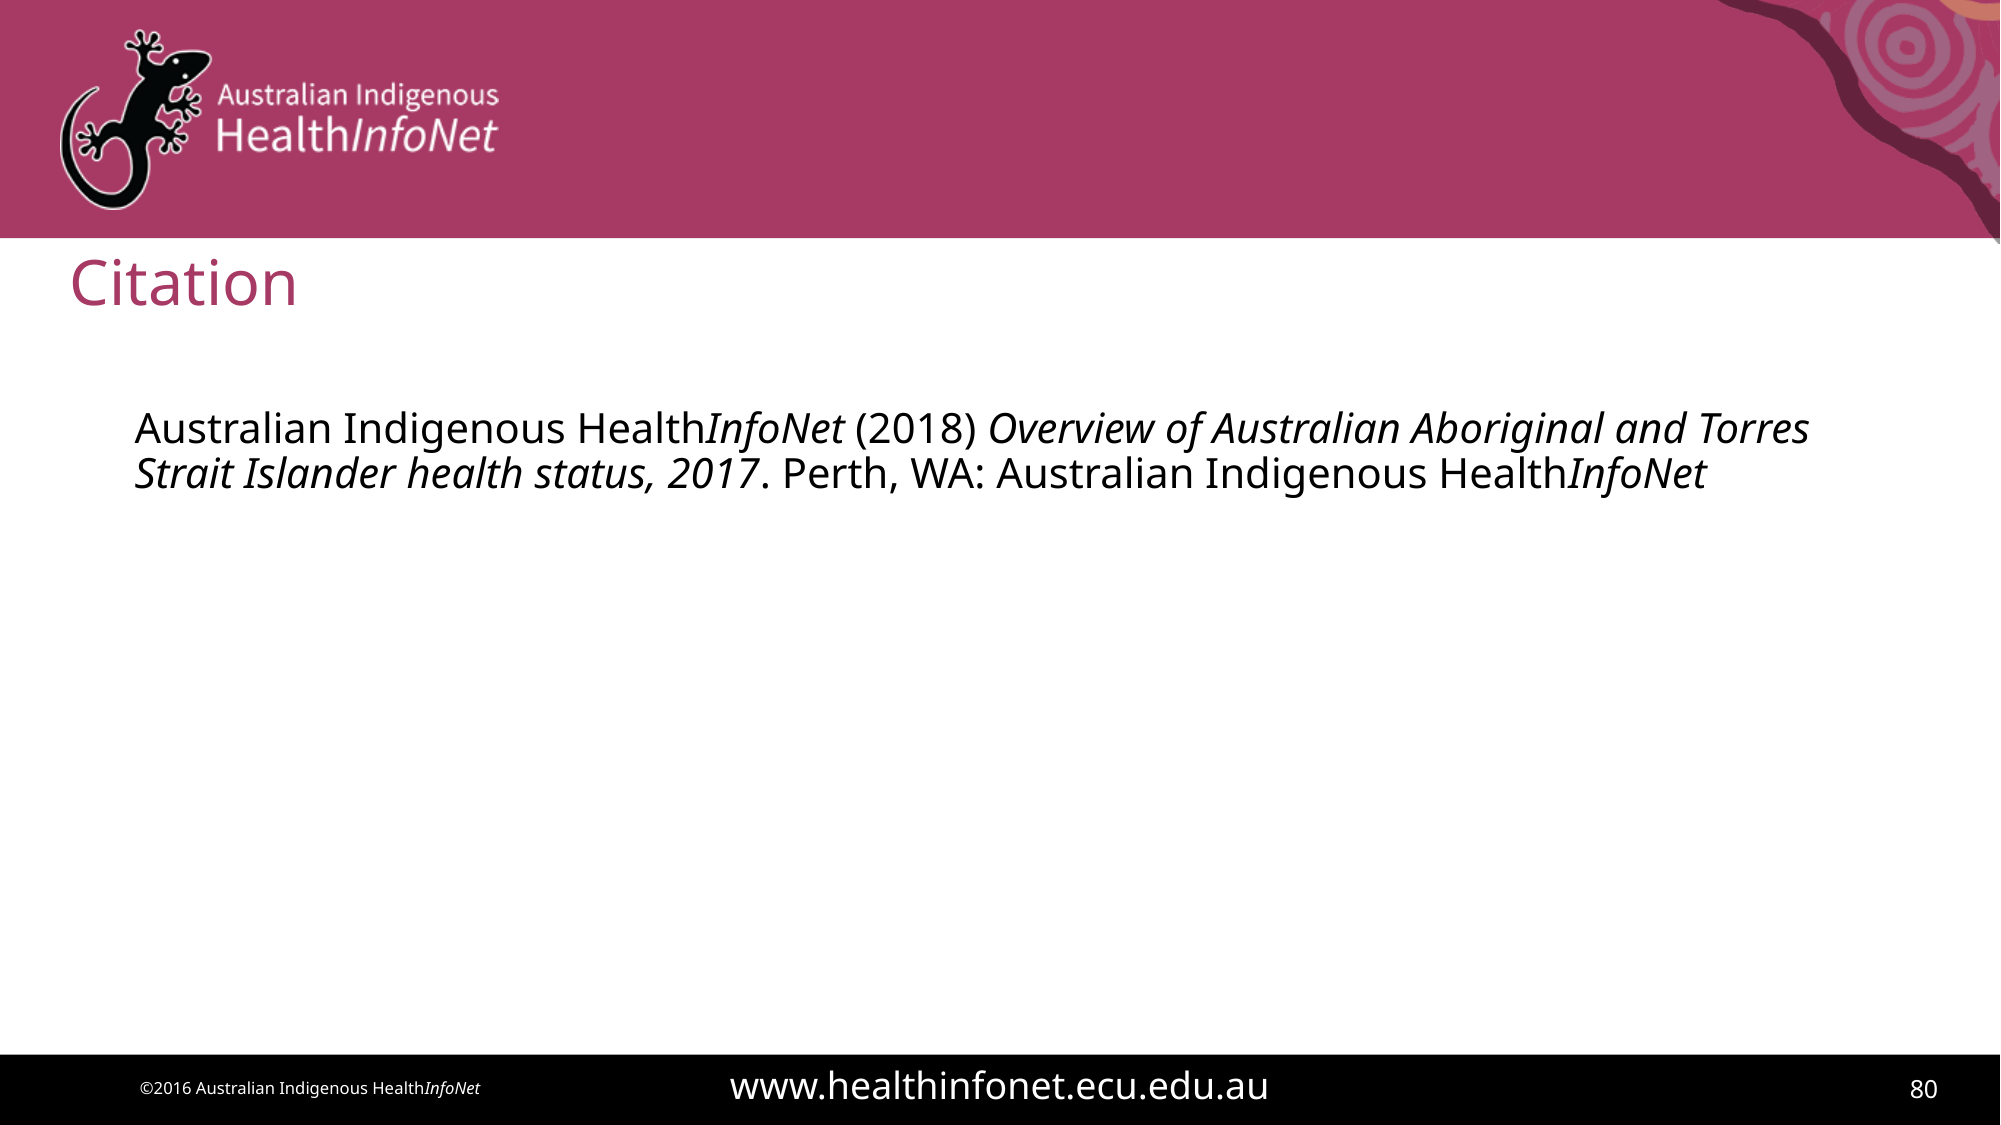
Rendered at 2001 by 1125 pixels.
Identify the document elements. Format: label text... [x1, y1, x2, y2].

list Australian Indigenous HealthInfoNet (2018) Overview of Australian Aboriginal and Torres Strait Islander health status, 2017. Perth, WA: Australian Indigenous HealthInfoNet [99, 399, 1900, 1050]
picture [1673, 0, 2000, 279]
picture [60, 29, 499, 210]
title Citation [55, 243, 1945, 327]
